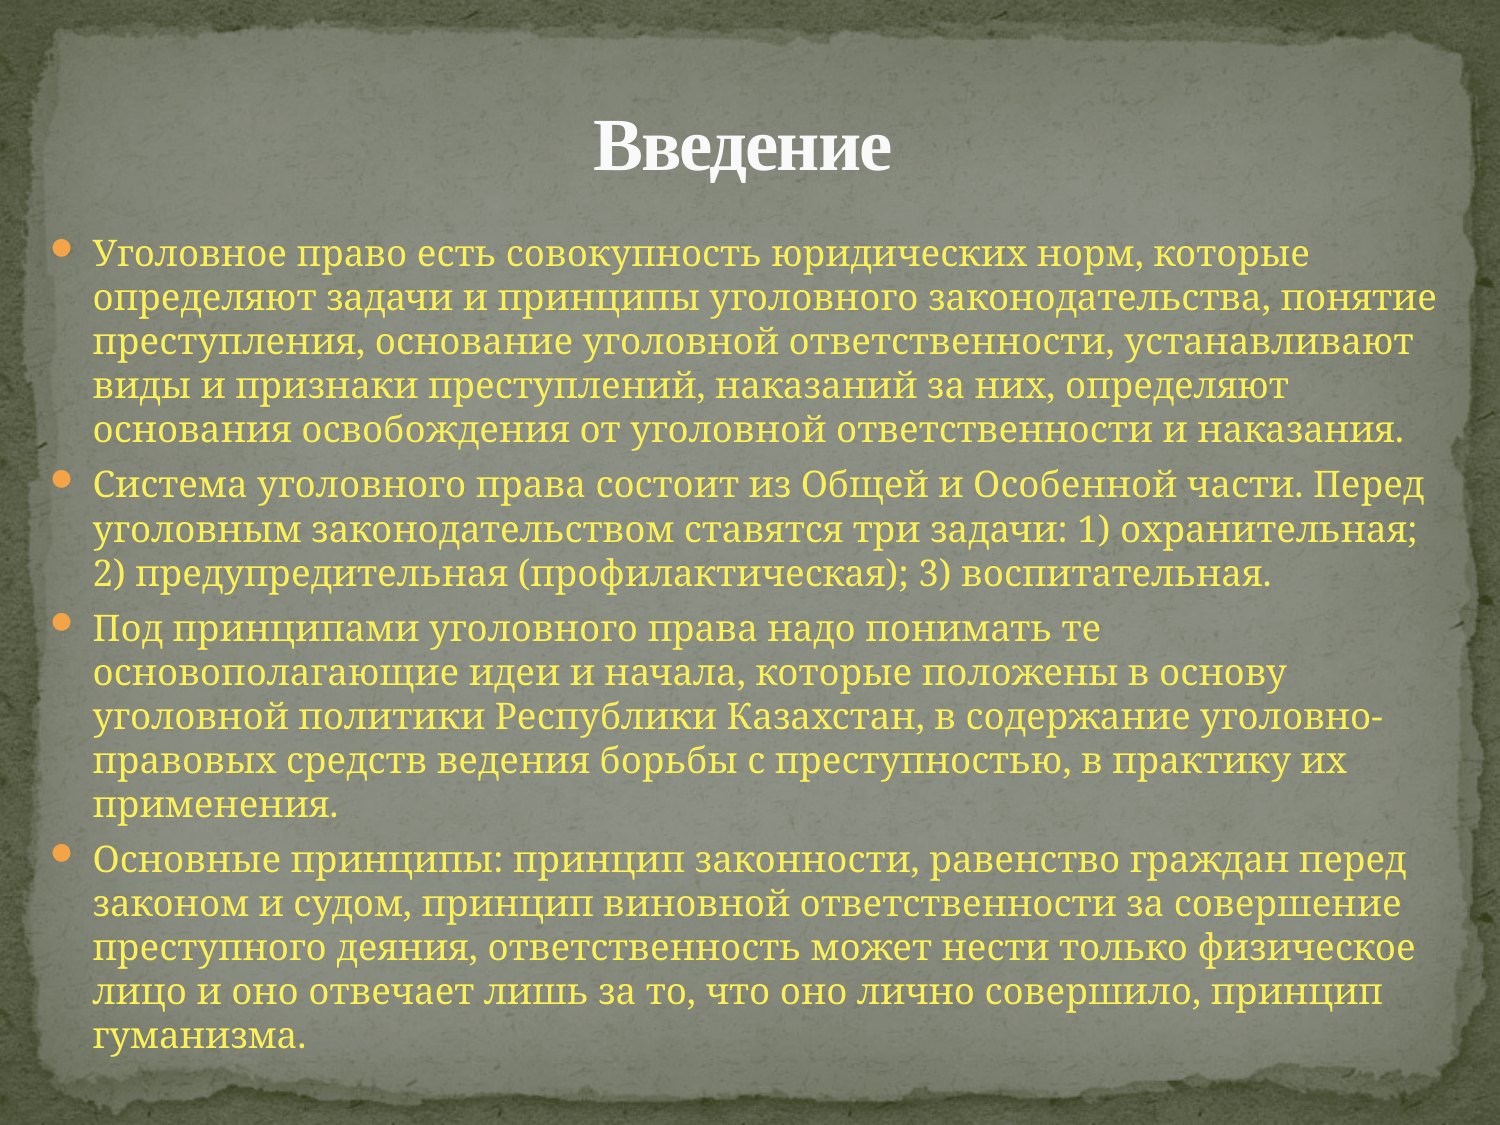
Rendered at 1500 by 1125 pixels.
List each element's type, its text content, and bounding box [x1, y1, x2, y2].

list Уголовное право есть совокупность юридических норм, которые определяют задачи и принципы уголовного законодательства, понятие преступления, основание уголовной ответственности, устанавливают виды и признаки преступлений, наказаний за них, определяют основания освобождения от уголовной ответственности и наказания. Система уголовного права состоит из Общей и Особенной части. Перед уголовным законодательством ставятся три задачи: 1) охранительная; 2) предупредительная (профилактическая); 3) воспитательная. Под принципами уголовного права надо понимать те основополагающие идеи и начала, которые положены в основу уголовной политики Республики Казахстан, в содержание уголовно-правовых средств ведения борьбы с преступностью, в практику их применения. Основные принципы: принцип законности, равенство граждан перед законом и судом, принцип виновной ответственности за совершение преступного деяния, ответственность может нести только физическое лицо и оно отвечает лишь за то, что оно лично совершило, принцип гуманизма. [35, 222, 1454, 1102]
title Введение [456, 70, 1043, 211]
